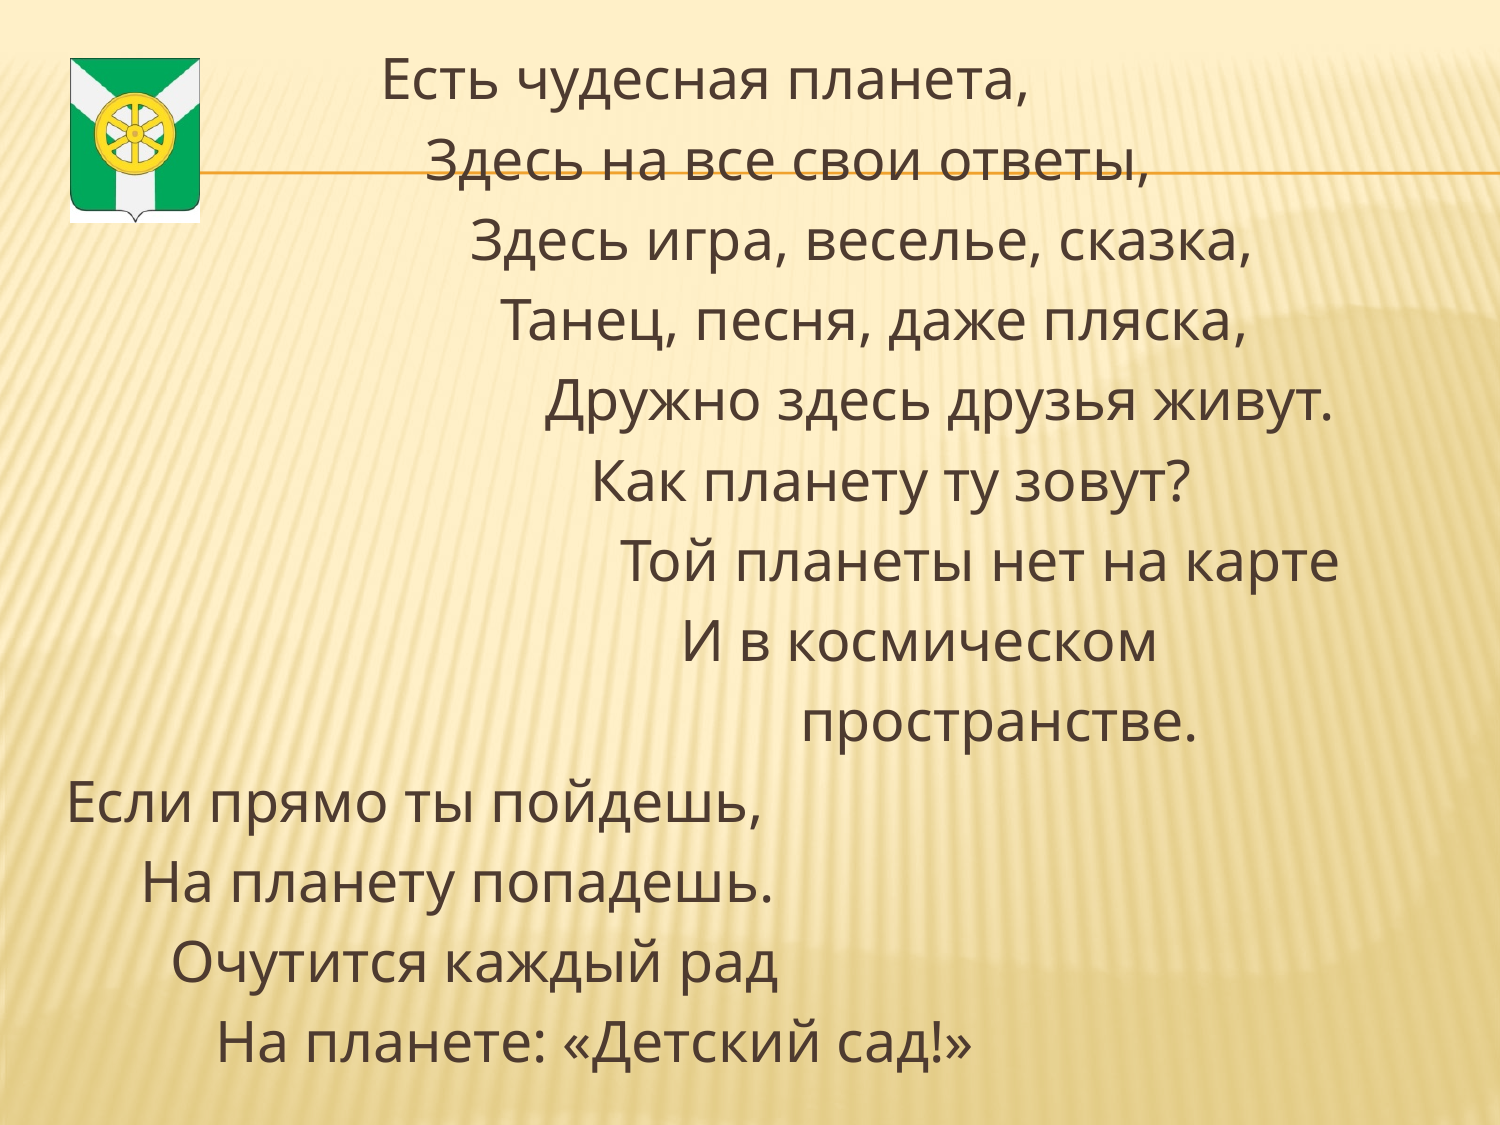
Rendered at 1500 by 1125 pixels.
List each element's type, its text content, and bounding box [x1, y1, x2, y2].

picture [69, 57, 200, 223]
list Есть чудесная планета, Здесь на все свои ответы, Здесь игра, веселье, сказка, Танец, песня, даже пляска, Дружно здесь друзья живут. Как планету ту зовут? Той планеты нет на карте И в космическом пространстве. Если прямо ты пойдешь, На планету попадешь. Очутится каждый рад На планете: «Детский сад!» [35, 35, 1482, 1090]
